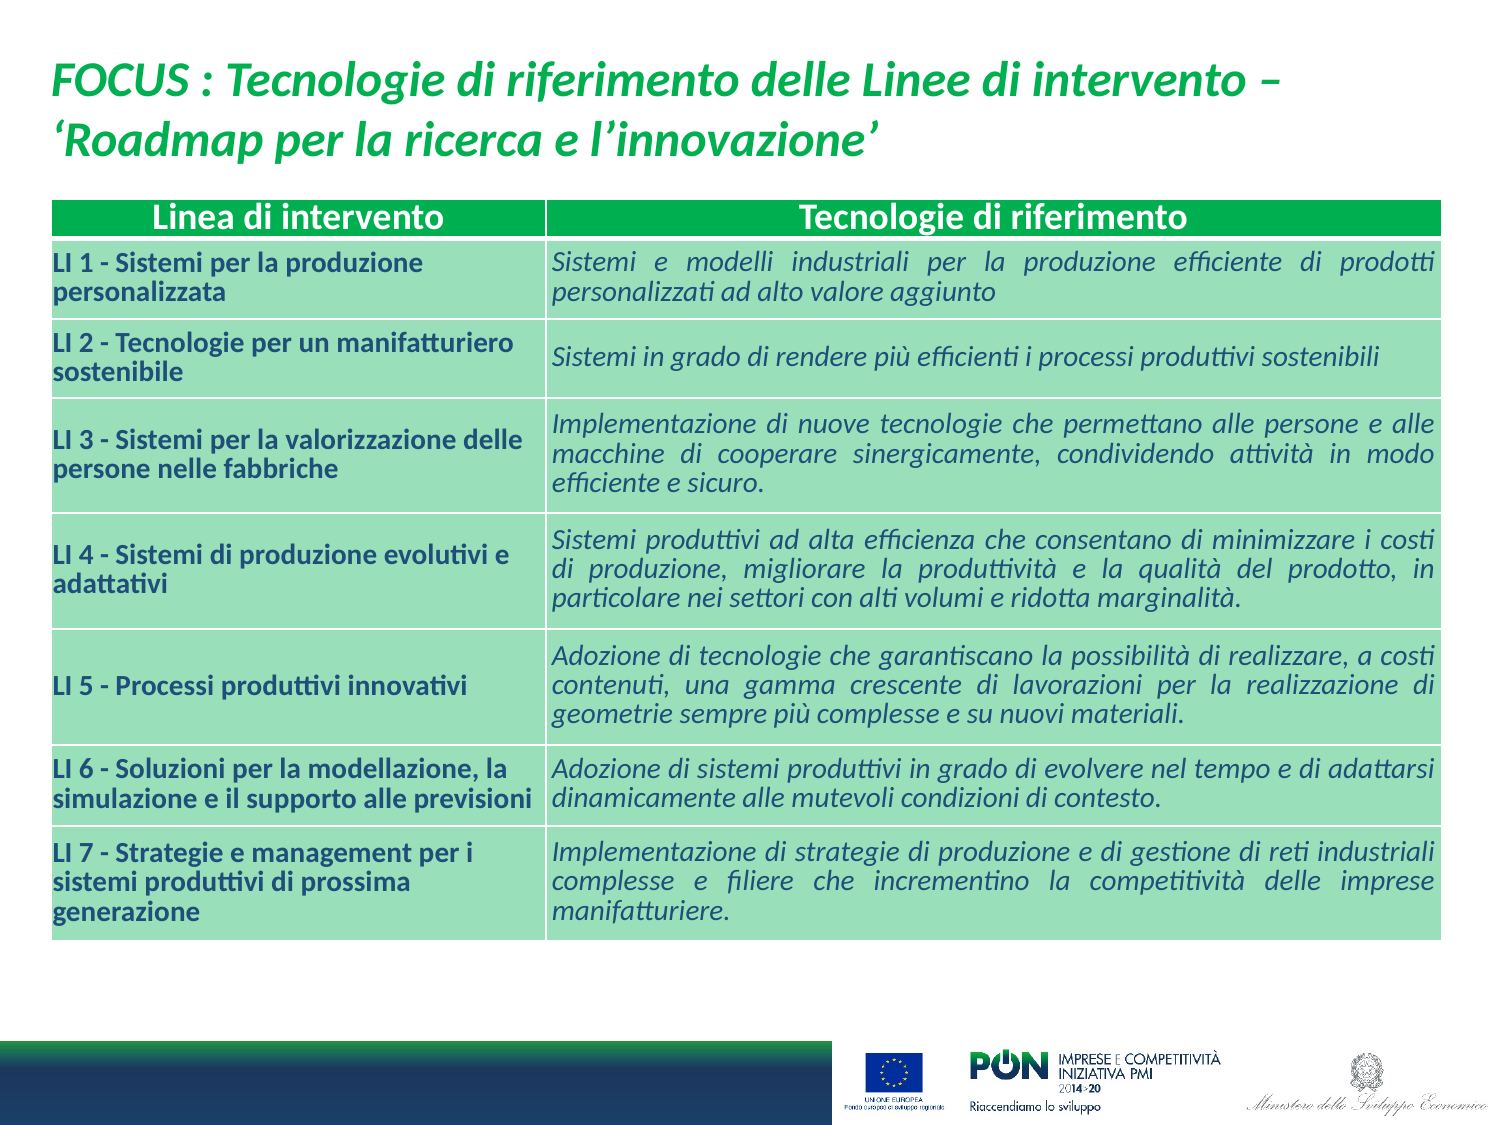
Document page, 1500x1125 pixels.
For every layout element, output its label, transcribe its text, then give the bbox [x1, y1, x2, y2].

table_cell Adozione di tecnologie che garantiscano la possibilità di realizzare, a costi contenuti, una gamma crescente di lavorazioni per la realizzazione di geometrie sempre più complesse e su nuovi materiali. [547, 630, 1441, 744]
table_cell LI 2 - Tecnologie per un manifatturiero sostenibile [52, 320, 545, 397]
table_cell Sistemi e modelli industriali per la produzione efficiente di prodotti personalizzati ad alto valore aggiunto [547, 241, 1441, 318]
table_cell Sistemi in grado di rendere più efficienti i processi produttivi sostenibili [547, 320, 1441, 397]
table_cell LI 1 - Sistemi per la produzione personalizzata [52, 241, 545, 318]
table_cell LI 7 - Strategie e management per i sistemi produttivi di prossima generazione [52, 827, 545, 940]
table_cell Implementazione di strategie di produzione e di gestione di reti industriali complesse e filiere che incrementino la competitività delle imprese manifatturiere. [547, 827, 1441, 940]
table_cell Sistemi produttivi ad alta efficienza che consentano di minimizzare i costi di produzione, migliorare la produttività e la qualità del prodotto, in particolare nei settori con alti volumi e ridotta marginalità. [547, 514, 1441, 628]
table_cell Implementazione di nuove tecnologie che permettano alle persone e alle macchine di cooperare sinergicamente, condividendo attività in modo efficiente e sicuro. [547, 399, 1441, 512]
table_cell LI 6 - Soluzioni per la modellazione, la simulazione e il supporto alle previsioni [52, 746, 545, 825]
picture [0, 1039, 1500, 1125]
table_cell LI 4 - Sistemi di produzione evolutivi e adattativi [52, 514, 545, 628]
table_cell Adozione di sistemi produttivi in grado di evolvere nel tempo e di adattarsi dinamicamente alle mutevoli condizioni di contesto. [547, 746, 1441, 825]
table_header Linea di intervento [52, 200, 545, 236]
title FOCUS : Tecnologie di riferimento delle Linee di intervento – ‘Roadmap per la ricerca e l’innovazione’ [36, 38, 1454, 200]
table_cell LI 5 - Processi produttivi innovativi [52, 630, 545, 744]
table_cell LI 3 - Sistemi per la valorizzazione delle persone nelle fabbriche [52, 399, 545, 512]
table_header Tecnologie di riferimento [547, 200, 1441, 236]
